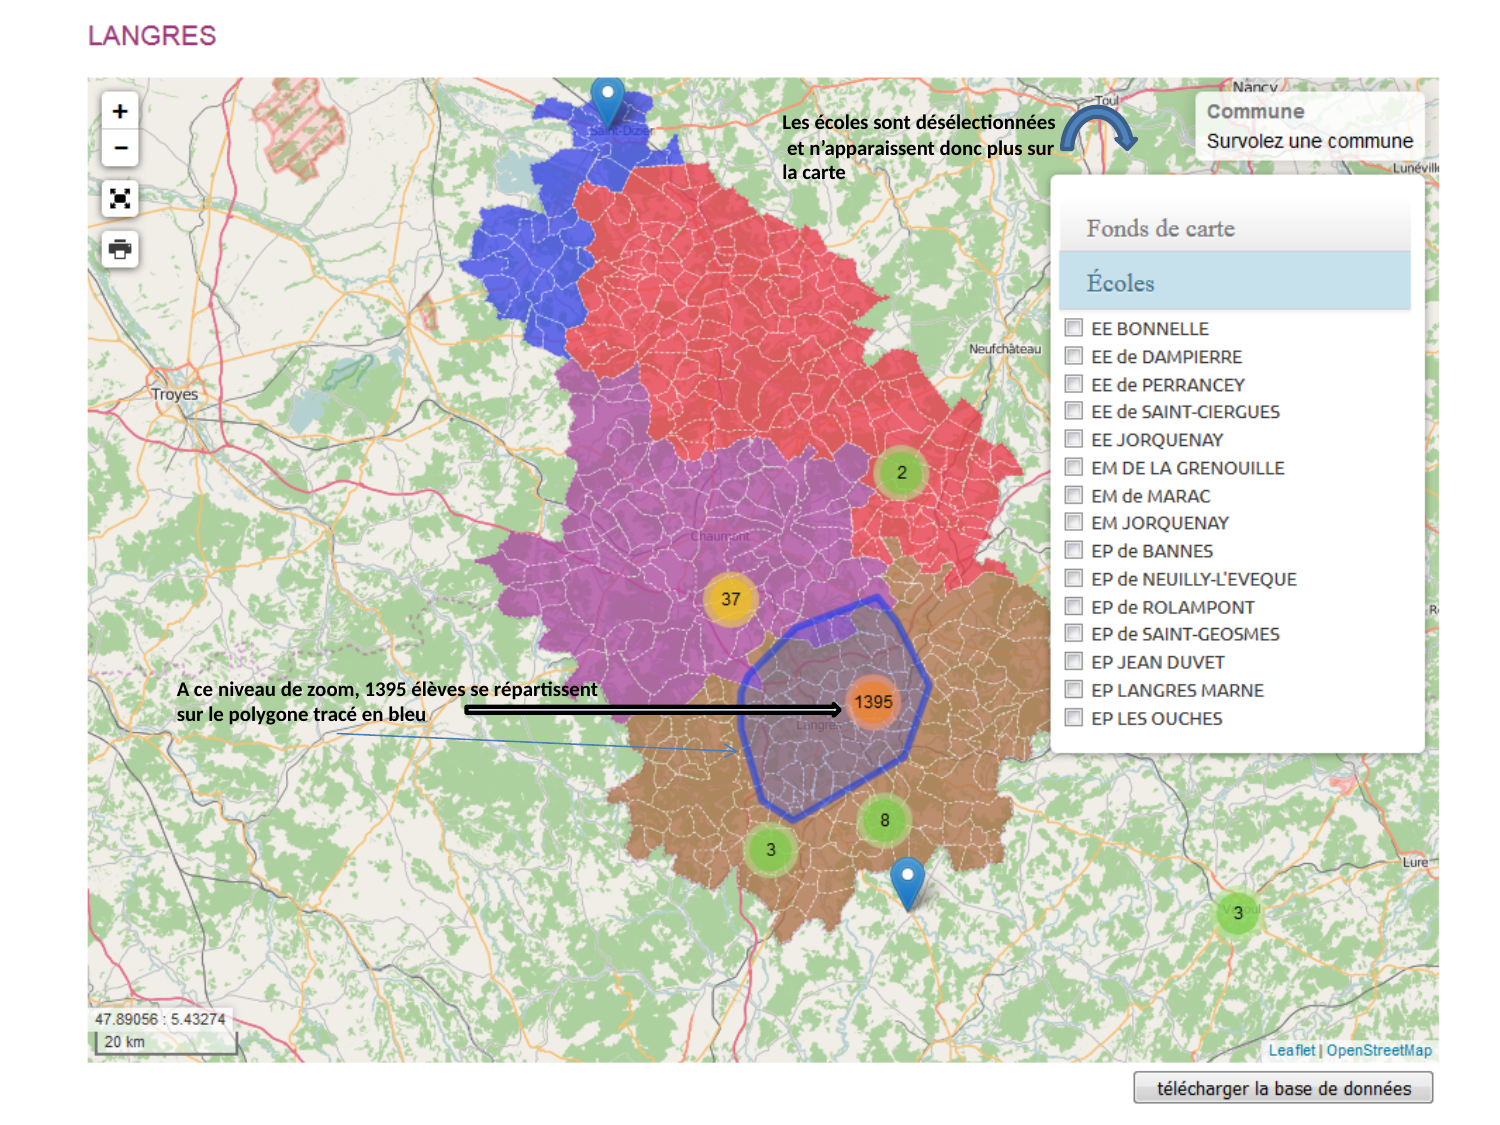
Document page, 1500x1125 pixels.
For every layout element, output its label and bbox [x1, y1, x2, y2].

picture [64, 13, 1466, 1123]
text_box [336, 733, 739, 752]
